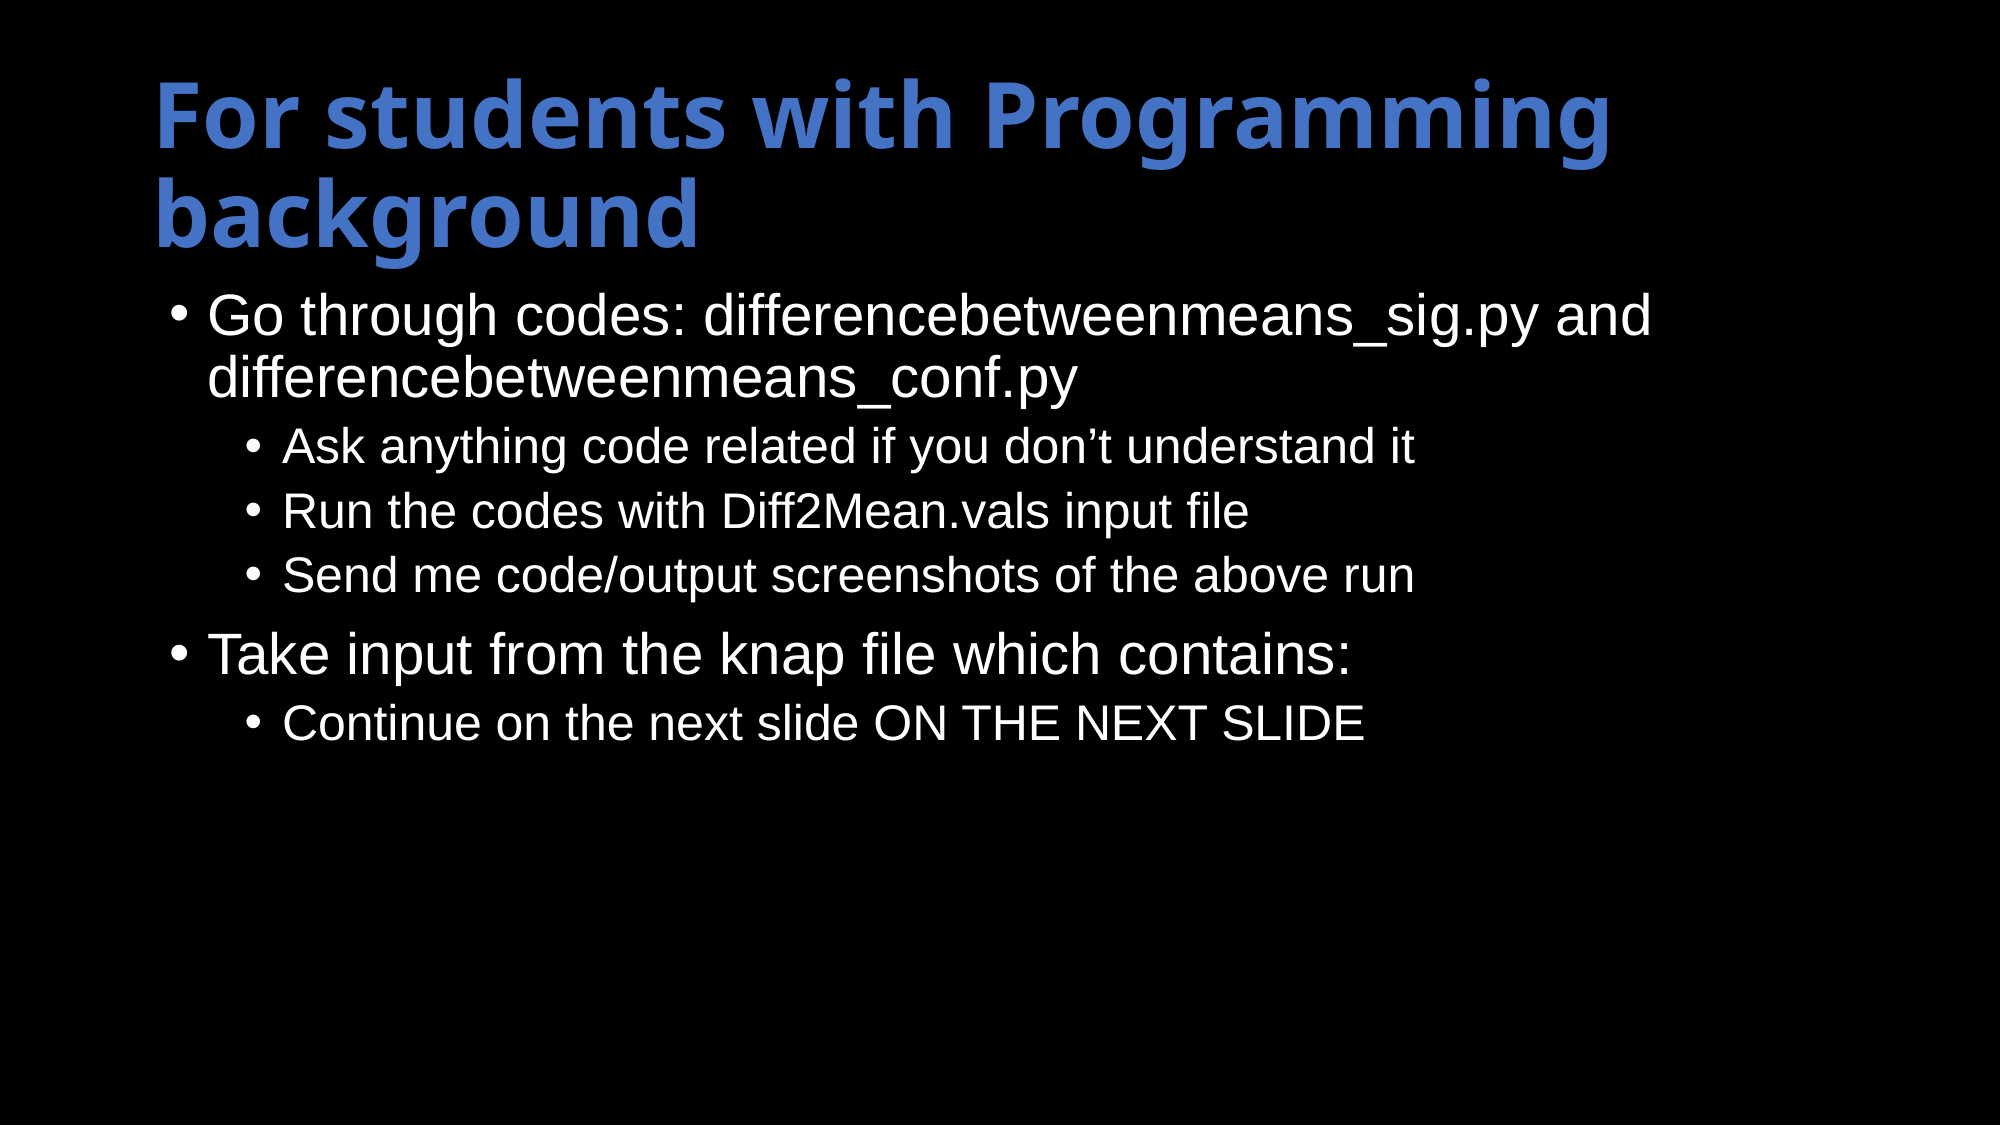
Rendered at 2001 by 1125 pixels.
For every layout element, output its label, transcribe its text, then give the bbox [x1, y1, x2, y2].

title For students with Programming background [137, 59, 1863, 278]
list Go through codes: differencebetweenmeans_sig.py and differencebetweenmeans_conf.py Ask anything code related if you don’t understand it Run the codes with Diff2Mean.vals input file Send me code/output screenshots of the above run Take input from the knap file which contains: Continue on the next slide ON THE NEXT SLIDE [154, 277, 1925, 1066]
